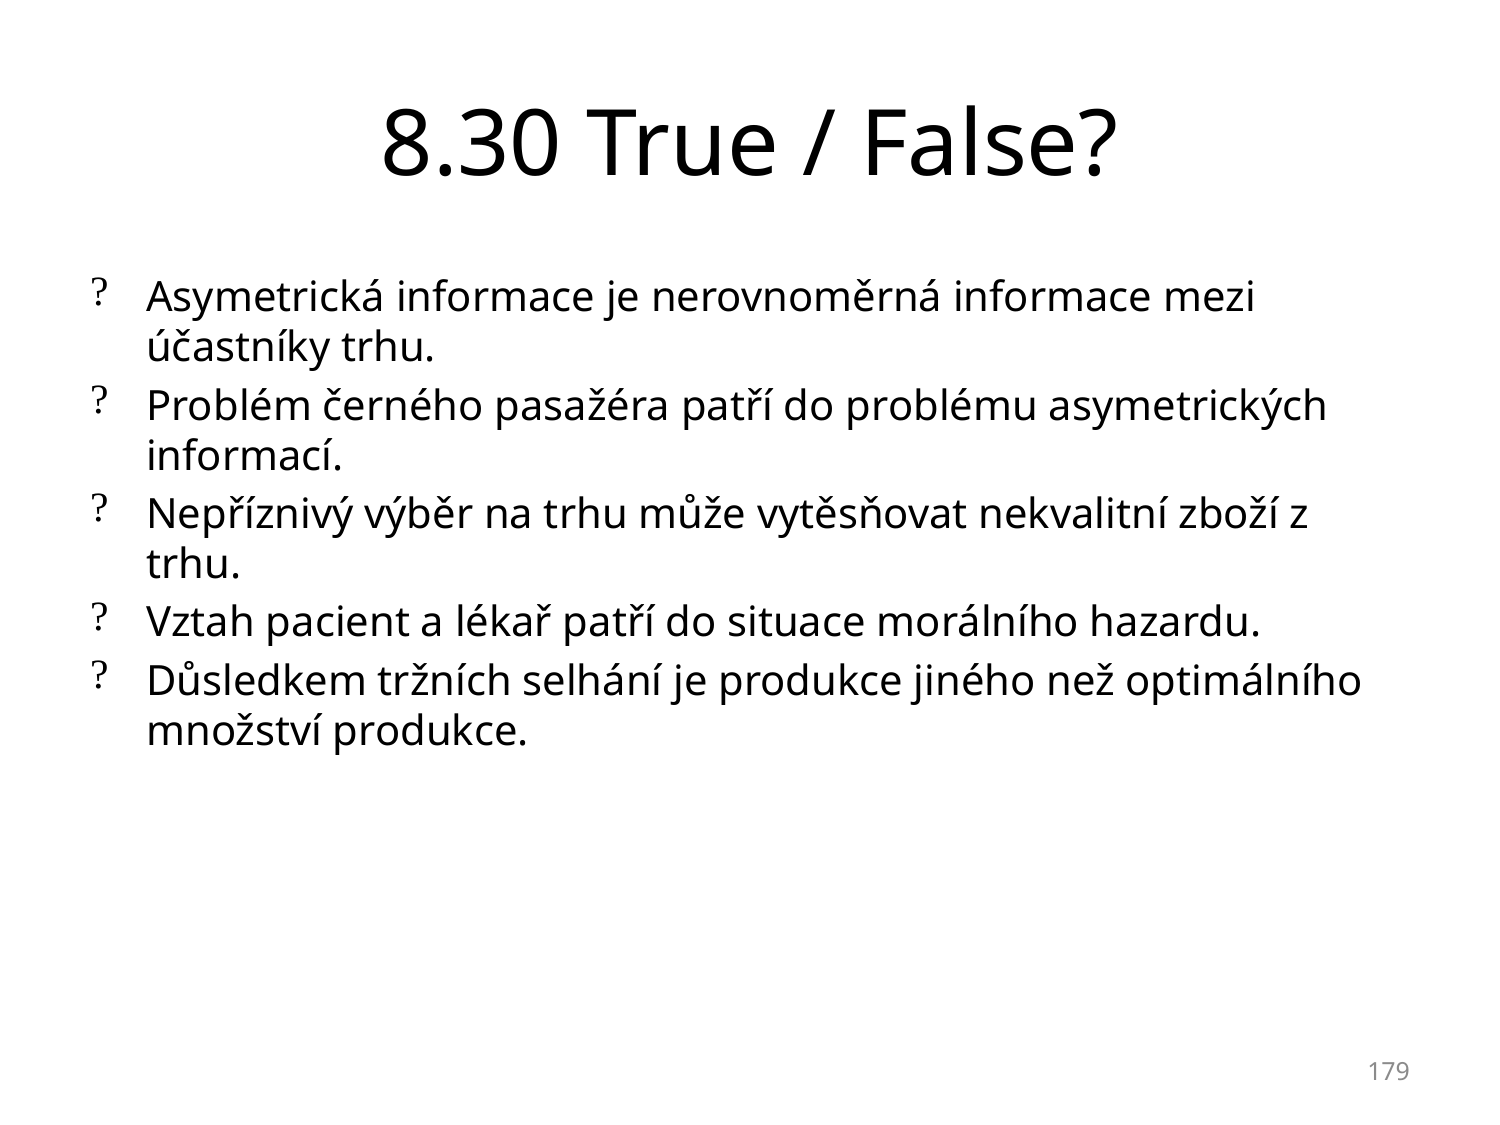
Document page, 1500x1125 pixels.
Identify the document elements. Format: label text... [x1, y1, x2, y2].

slide_number 179 [1074, 1042, 1425, 1103]
title 8.30 True / False? [75, 45, 1425, 233]
list Asymetrická informace je nerovnoměrná informace mezi účastníky trhu. Problém černého pasažéra patří do problému asymetrických informací. Nepříznivý výběr na trhu může vytěsňovat nekvalitní zboží z trhu. Vztah pacient a lékař patří do situace morálního hazardu. Důsledkem tržních selhání je produkce jiného než optimálního množství produkce. [75, 262, 1425, 1005]
